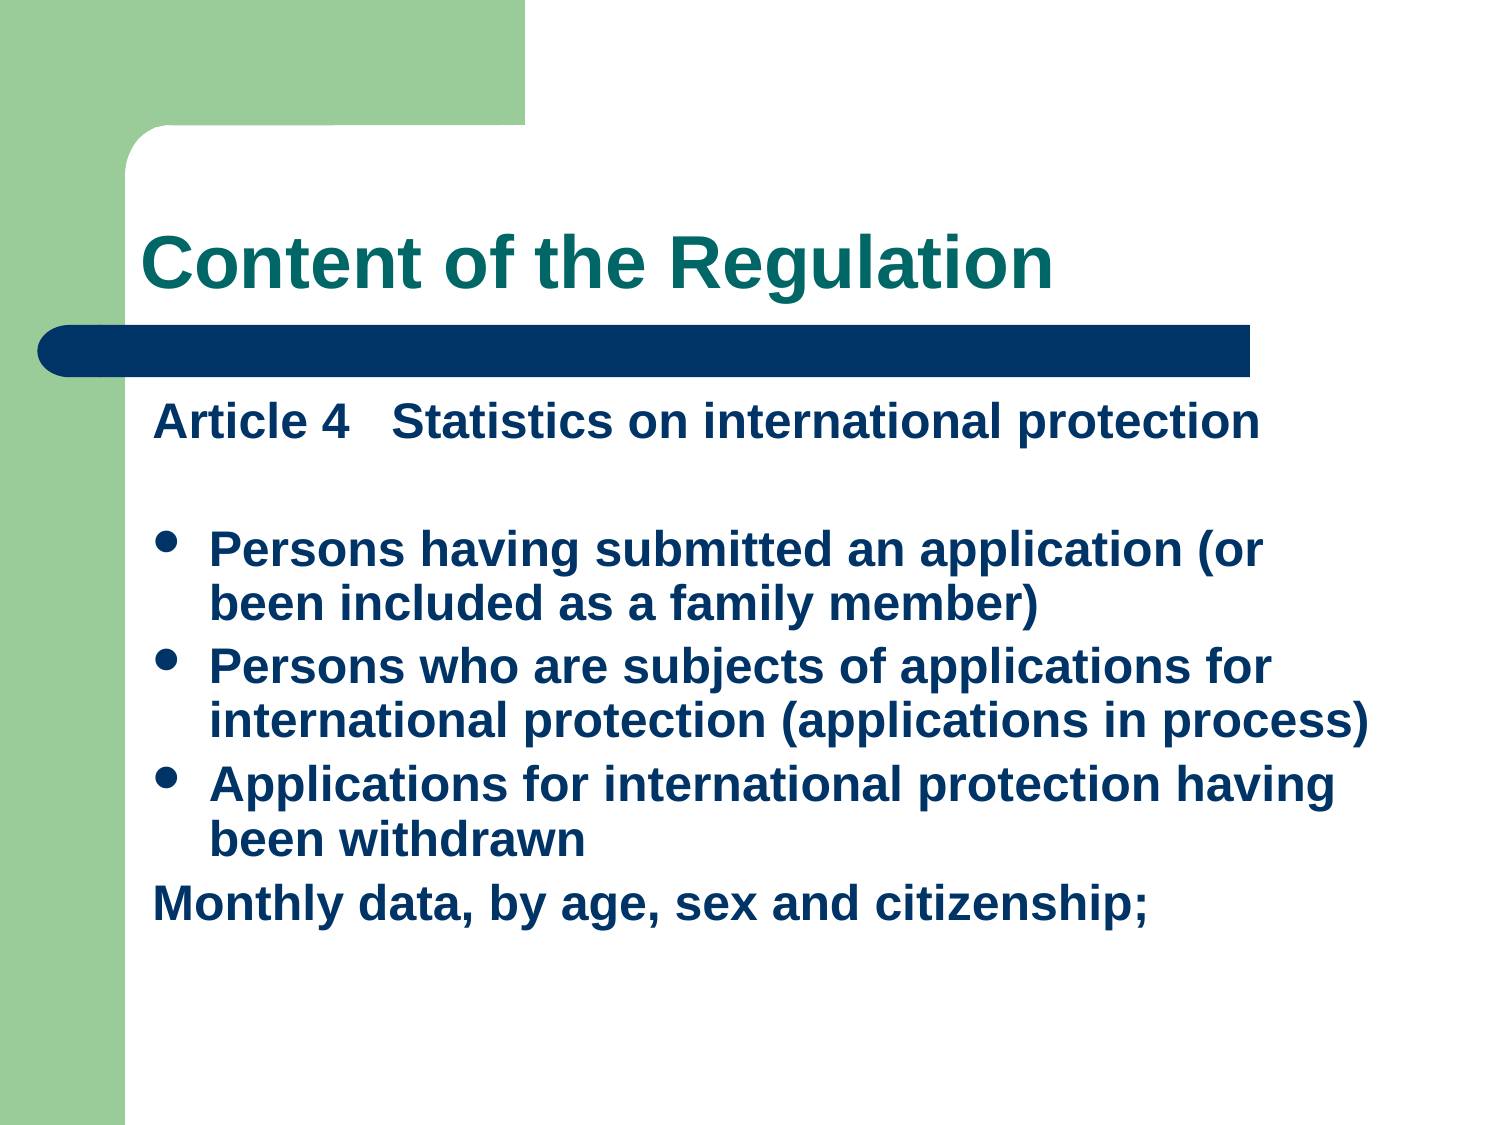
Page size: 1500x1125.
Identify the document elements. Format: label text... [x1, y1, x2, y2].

title Content of the Regulation [124, 124, 1426, 313]
list Article 4 Statistics on international protection Persons having submitted an application (or been included as a family member) Persons who are subjects of applications for international protection (applications in process) Applications for international protection having been withdrawn Monthly data, by age, sex and citizenship; [137, 387, 1400, 999]
